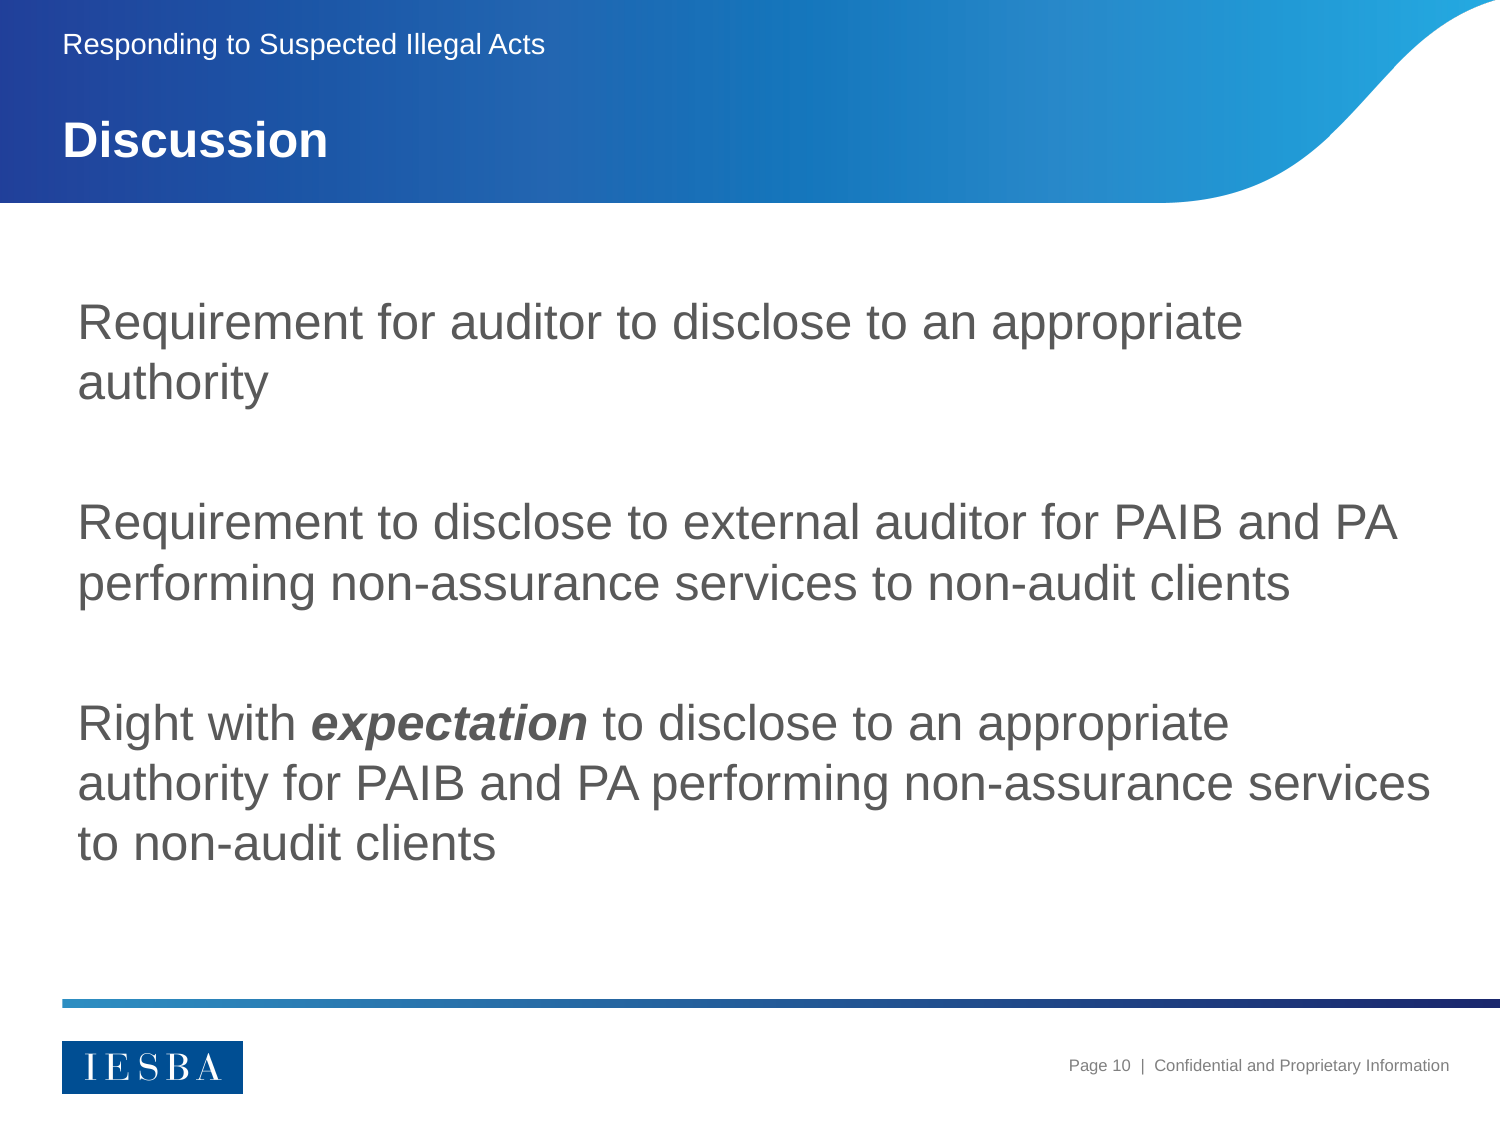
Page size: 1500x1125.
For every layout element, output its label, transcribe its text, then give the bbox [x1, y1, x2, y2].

list Requirement for auditor to disclose to an appropriate authority Requirement to disclose to external auditor for PAIB and PA performing non-assurance services to non-audit clients Right with expectation to disclose to an appropriate authority for PAIB and PA performing non-assurance services to non-audit clients [62, 212, 1450, 1000]
picture [62, 1041, 243, 1094]
title Discussion [62, 87, 1300, 188]
subtitle Responding to Suspected Illegal Acts [62, 24, 663, 63]
picture [0, 0, 1497, 203]
